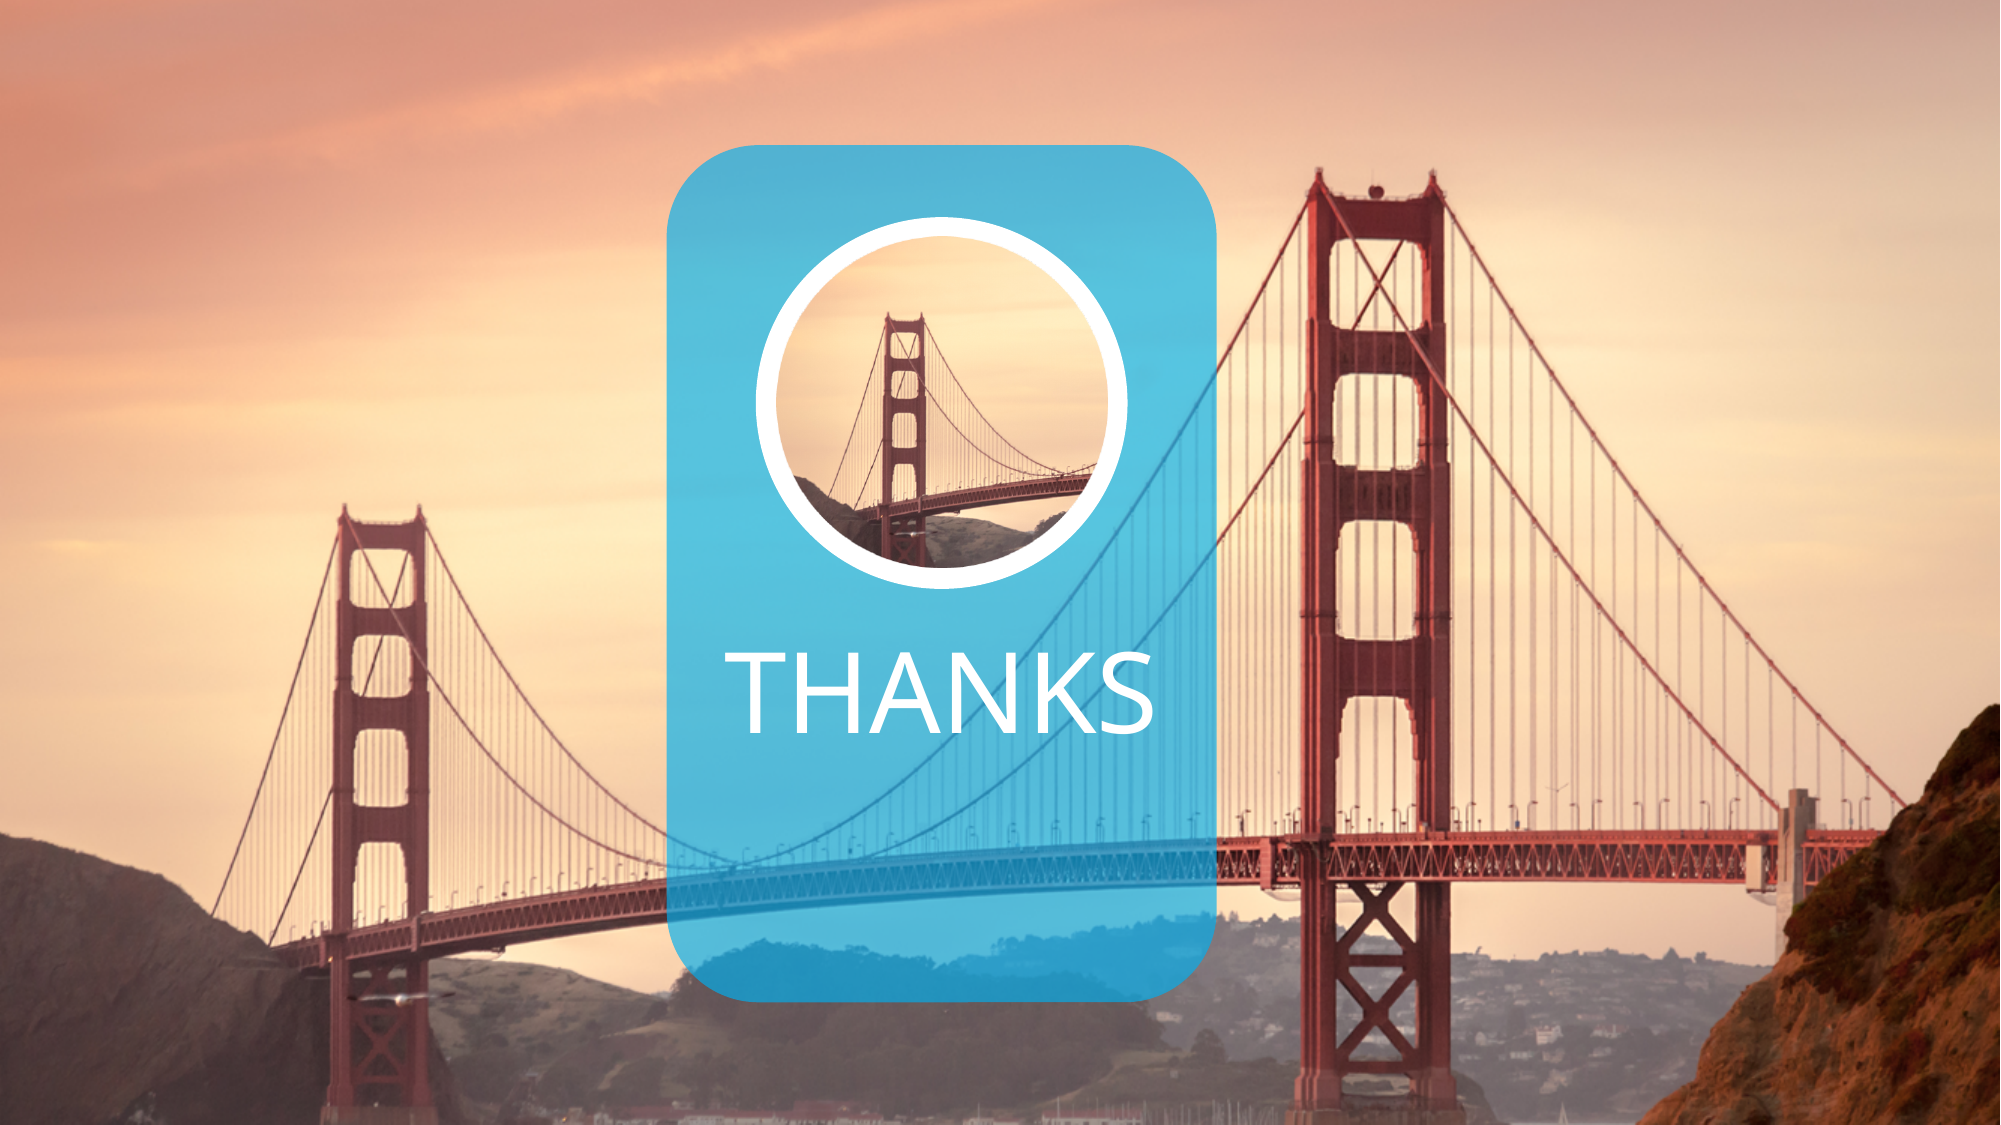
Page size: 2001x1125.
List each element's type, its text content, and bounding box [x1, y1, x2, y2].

picture [0, 0, 2000, 1125]
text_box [755, 217, 1128, 589]
text_box [665, 144, 1218, 1004]
text_box THANKS [709, 613, 1174, 764]
